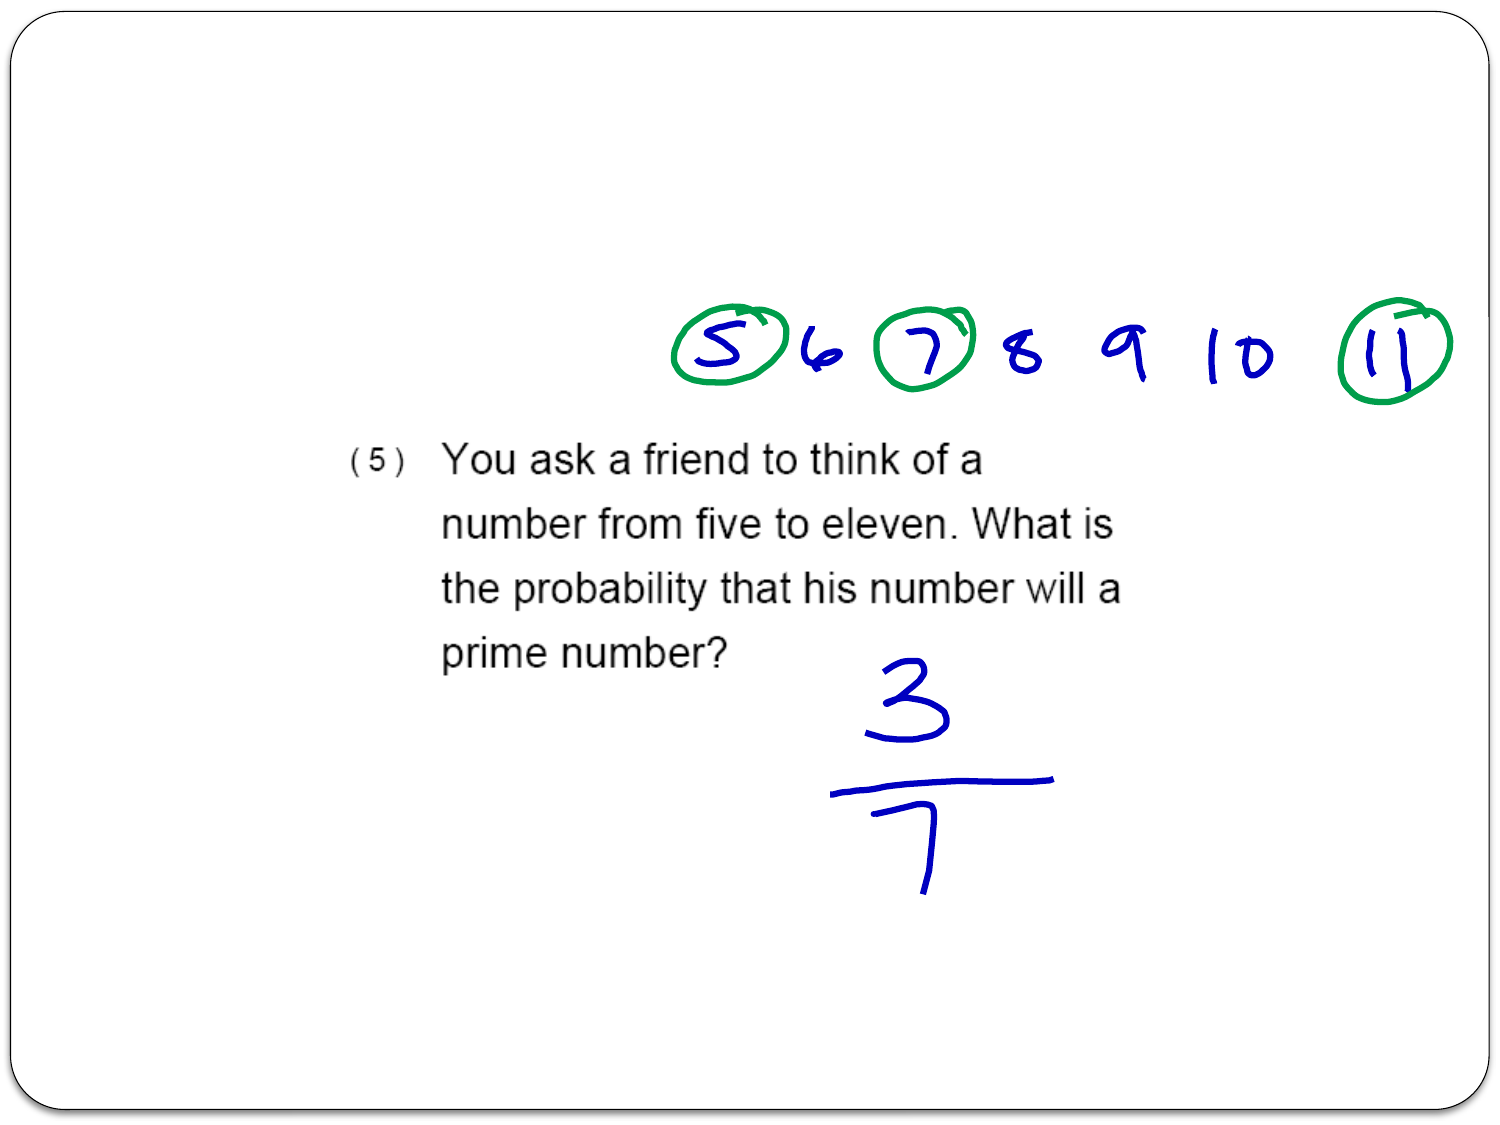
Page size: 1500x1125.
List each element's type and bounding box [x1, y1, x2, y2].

text_box [673, 305, 788, 384]
text_box [874, 803, 935, 895]
text_box [1210, 328, 1217, 384]
text_box [1237, 338, 1271, 377]
picture [349, 432, 1151, 693]
text_box [875, 308, 974, 390]
text_box [1005, 331, 1040, 372]
text_box [803, 326, 841, 372]
text_box [1103, 326, 1146, 381]
text_box [865, 702, 948, 741]
text_box [1339, 299, 1451, 403]
text_box [830, 778, 1054, 796]
